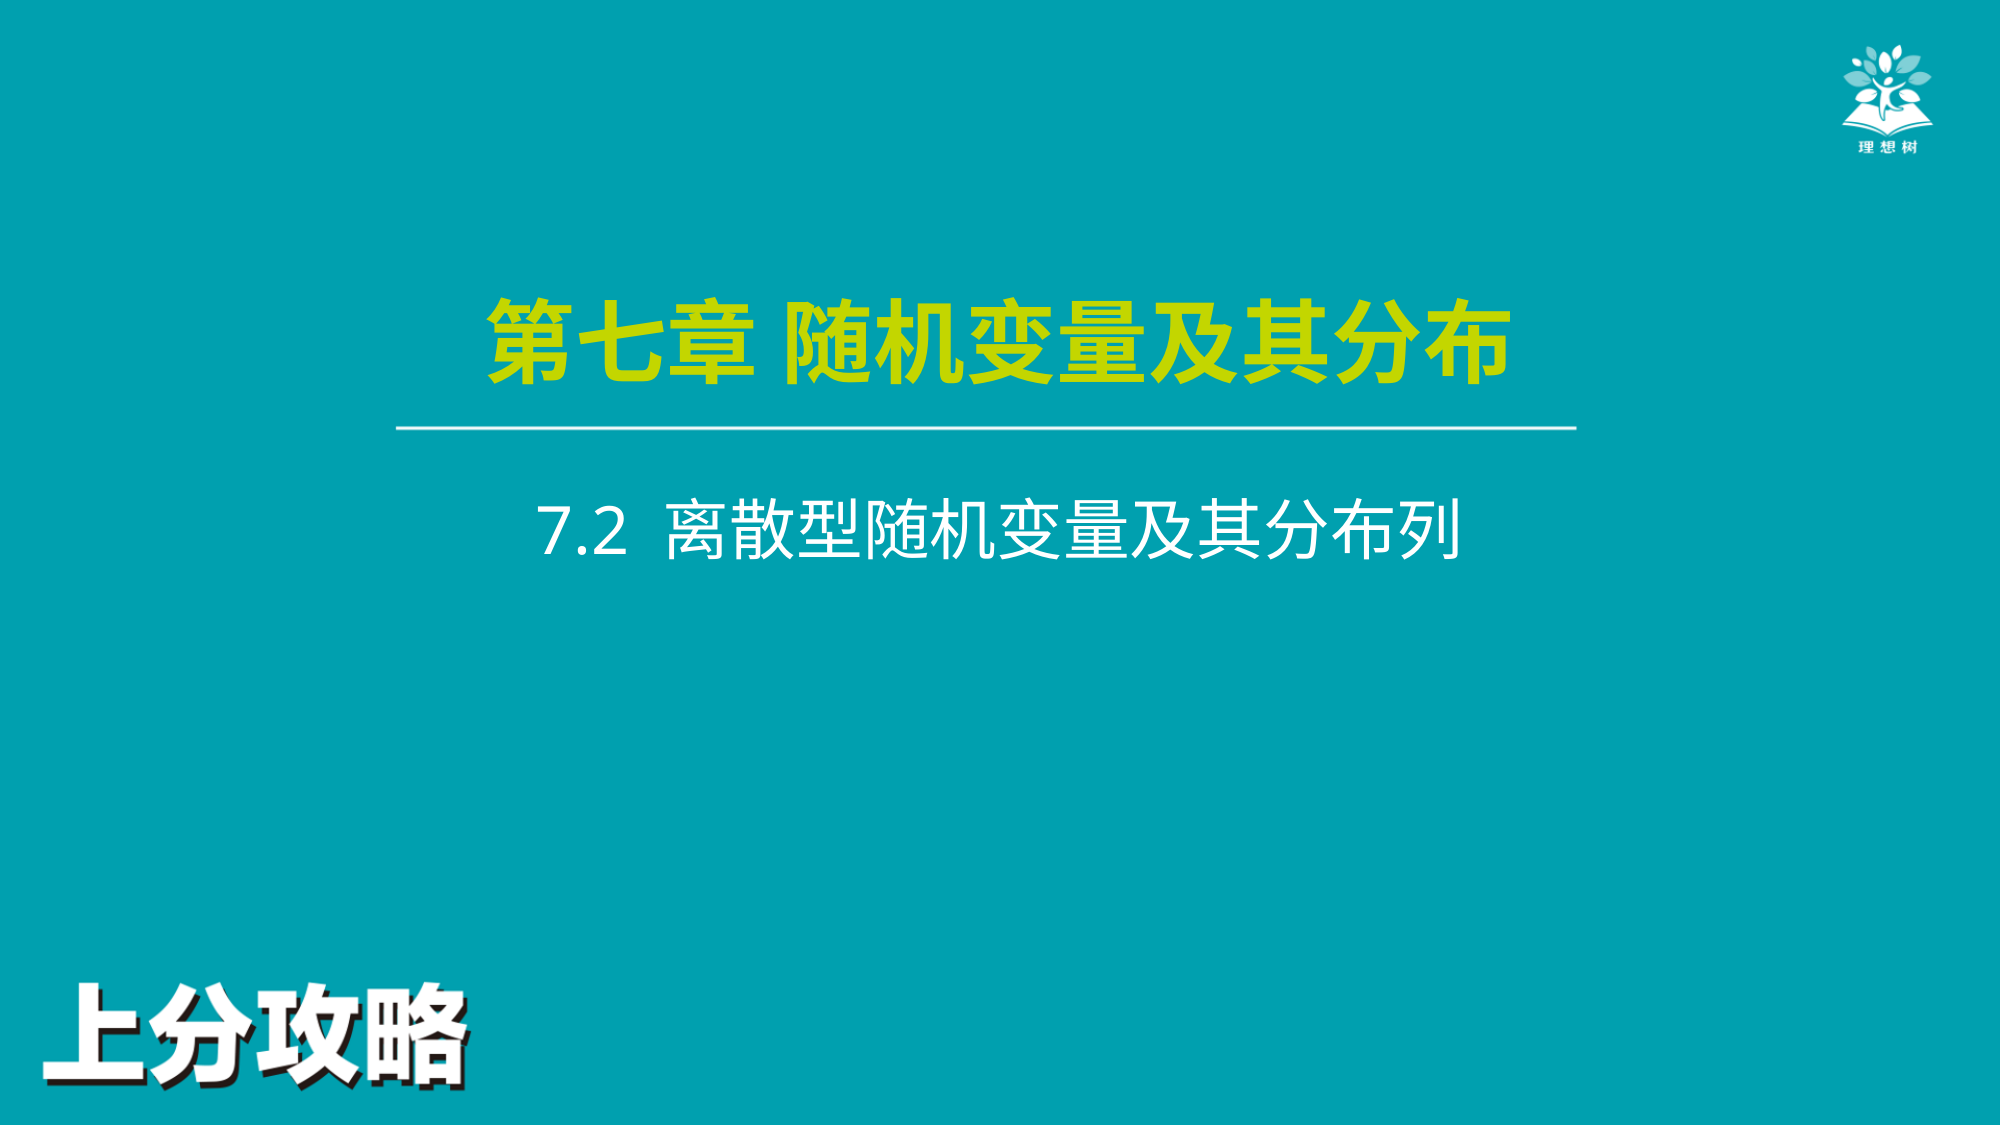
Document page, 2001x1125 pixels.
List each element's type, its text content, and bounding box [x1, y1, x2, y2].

picture [0, 0, 2000, 265]
text_box 7.2 离散型随机变量及其分布列 [0, 472, 2000, 579]
text_box 第七章 随机变量及其分布 [0, 265, 2000, 413]
picture [0, 579, 2000, 1125]
picture [0, 413, 2000, 472]
